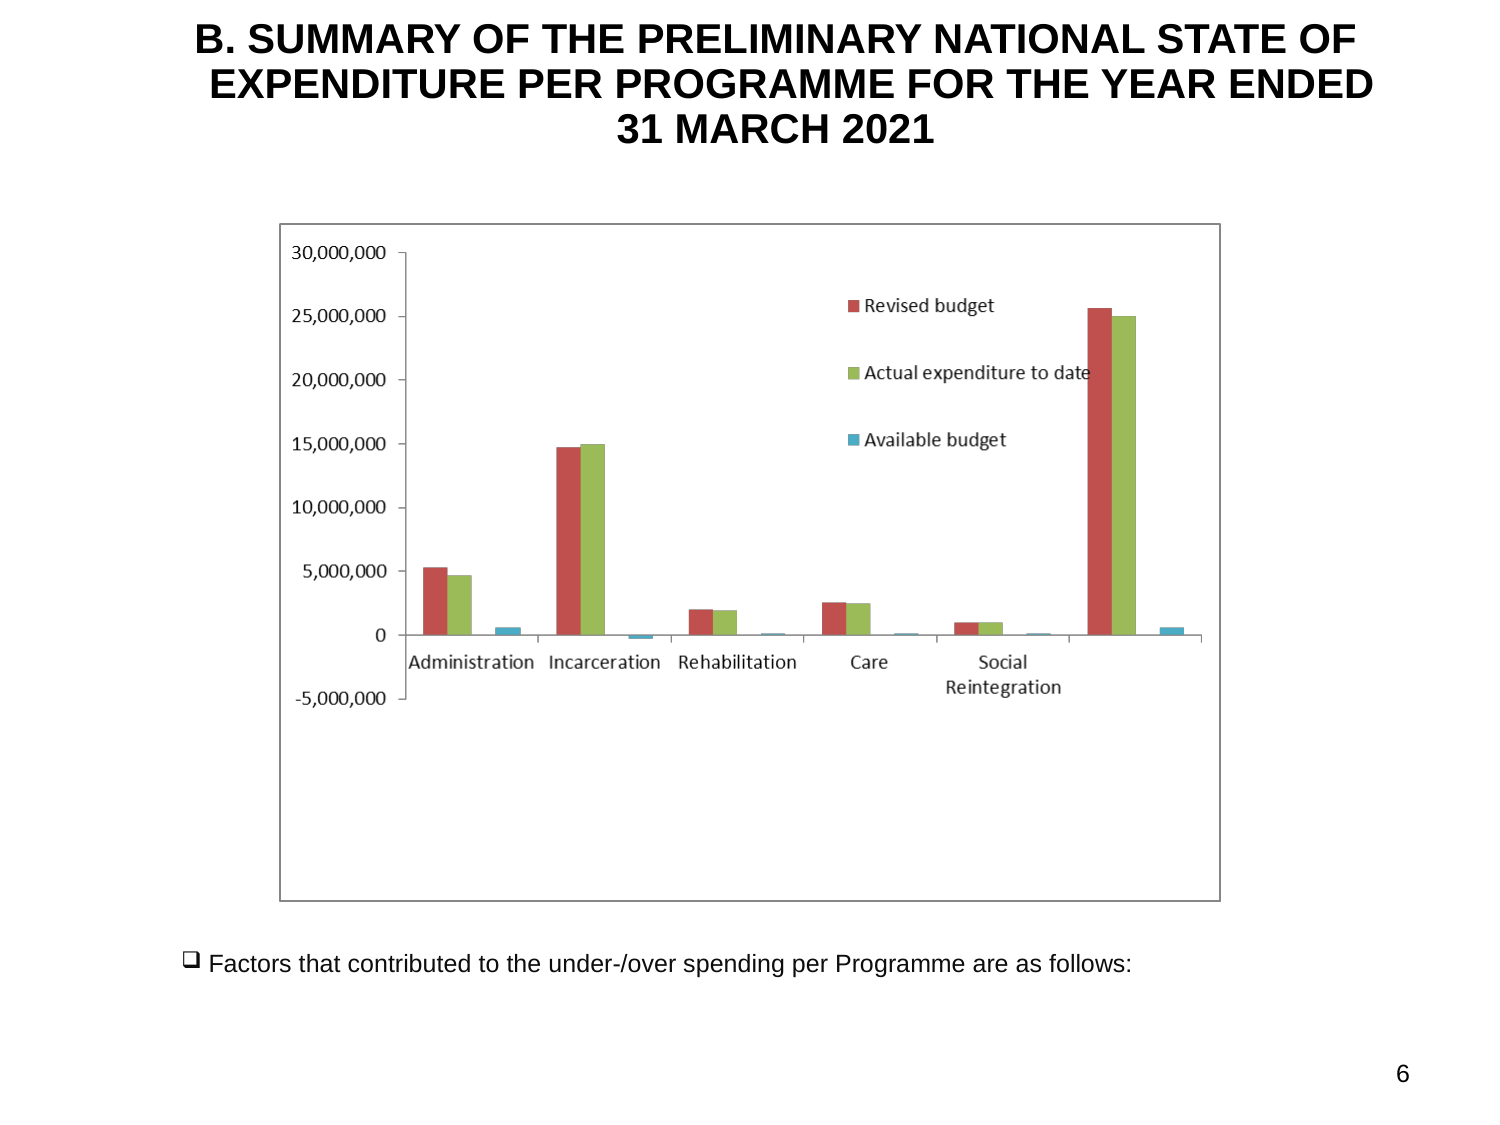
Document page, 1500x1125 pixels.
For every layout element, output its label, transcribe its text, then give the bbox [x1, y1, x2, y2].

text_box [126, 0, 1500, 173]
text_box Factors that contributed to the under-/over spending per Programme are as follows: [166, 925, 1334, 985]
slide_number 6 [1074, 1042, 1425, 1103]
picture [279, 223, 1221, 902]
text_box B. SUMMARY OF THE PRELIMINARY NATIONAL STATE OF EXPENDITURE PER PROGRAMME FOR THE YEAR ENDED 31 MARCH 2021 [126, 18, 1425, 244]
